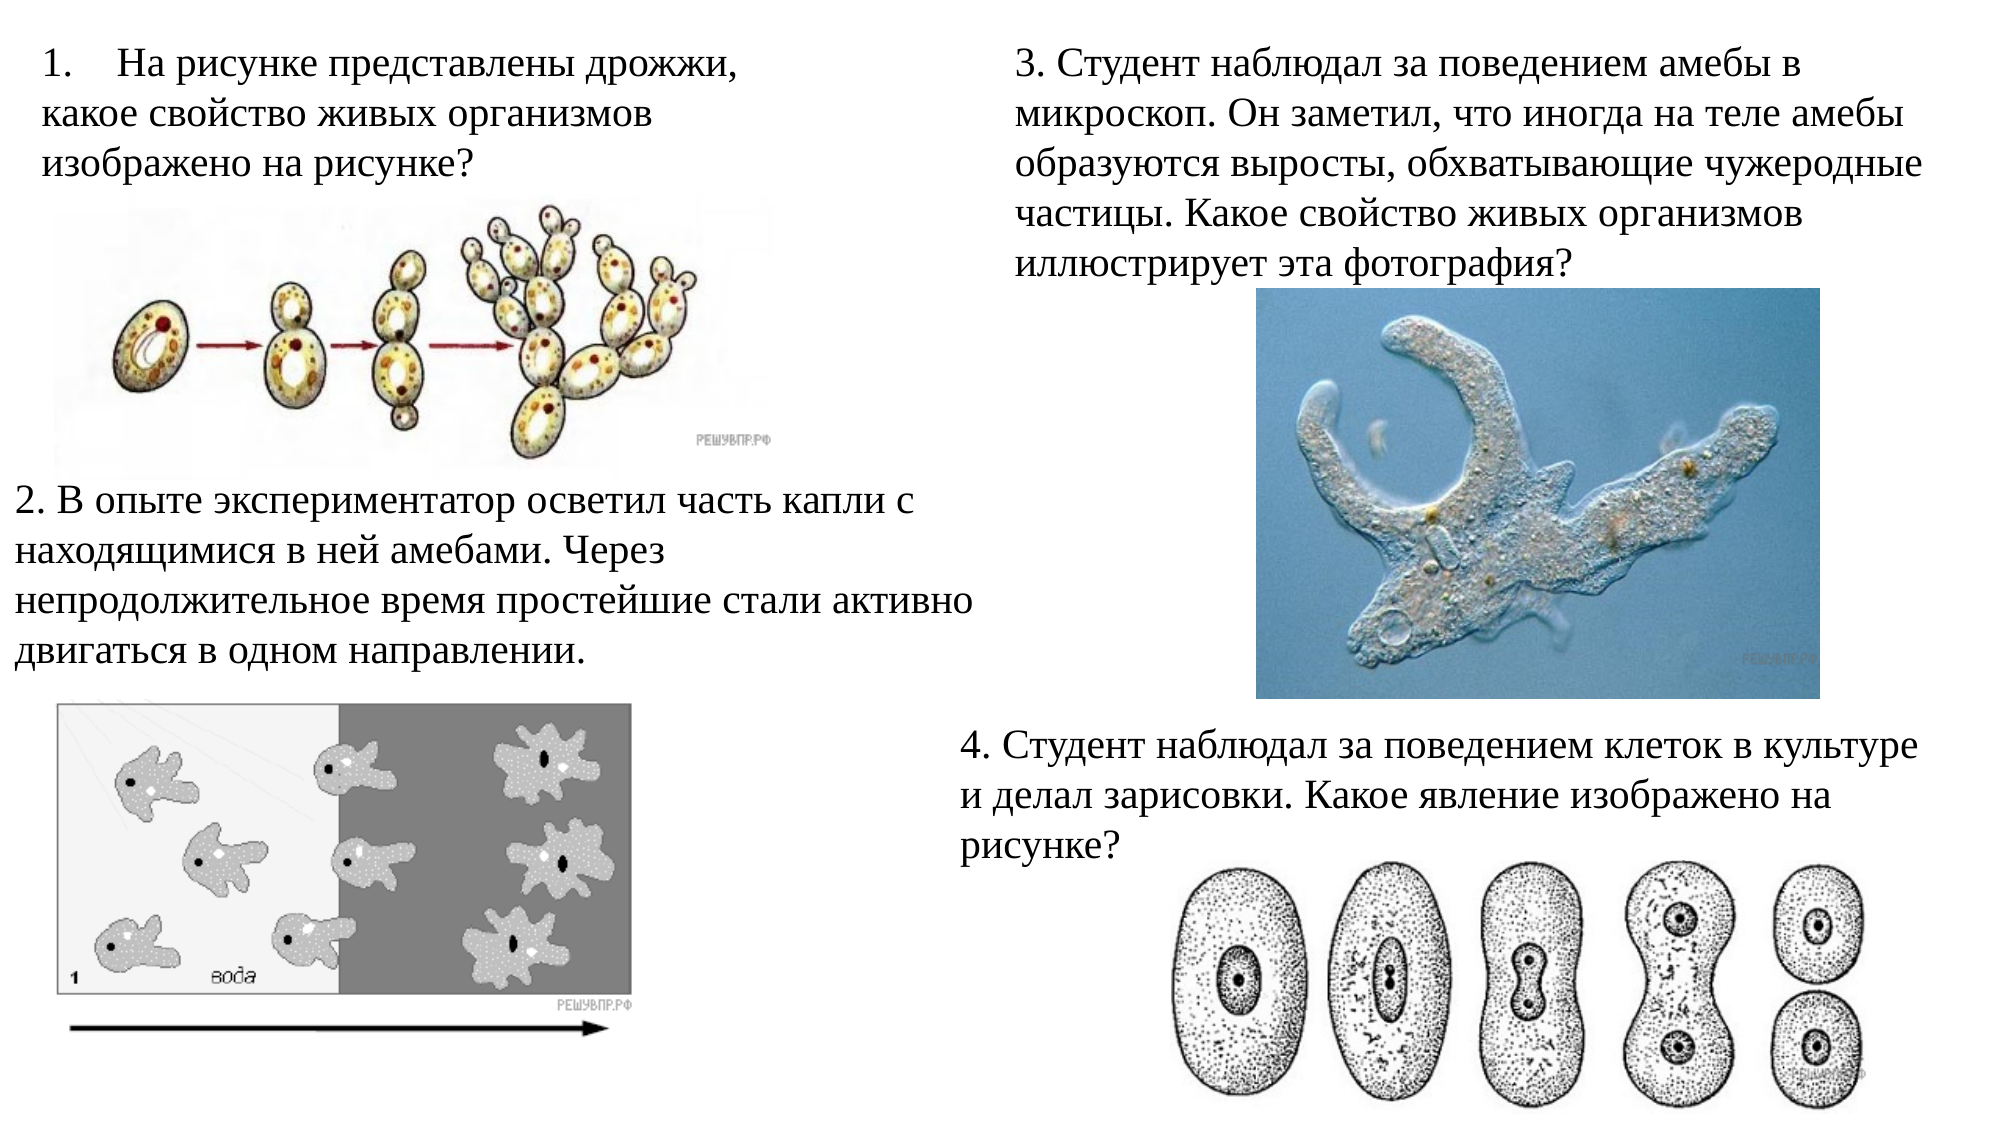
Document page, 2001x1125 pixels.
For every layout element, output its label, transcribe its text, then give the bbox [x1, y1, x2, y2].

text_box 4. Студент наблюдал за поведением клеток в культуре и делал зарисовки. Какое явление изображено на рисунке? [945, 709, 1946, 875]
text_box 3. Студент наблюдал за поведением амебы в микроскоп. Он заметил, что иногда на теле амебы образуются выросты, обхватывающие чужеродные частицы. Какое свойство живых организмов иллюстрирует эта фотография? [999, 27, 2000, 293]
picture [1256, 288, 1820, 700]
text_box На рисунке представлены дрожжи, какое свойство живых организмов изображено на рисунке? [26, 27, 999, 193]
picture [1169, 860, 1869, 1114]
text_box 2. В опыте экспериментатор осветил часть капли с находящимися в ней амебами. Через непродолжительное время простейшие стали активно двигаться в одном направлении. [0, 463, 1000, 679]
picture [54, 194, 774, 480]
picture [54, 699, 635, 1045]
